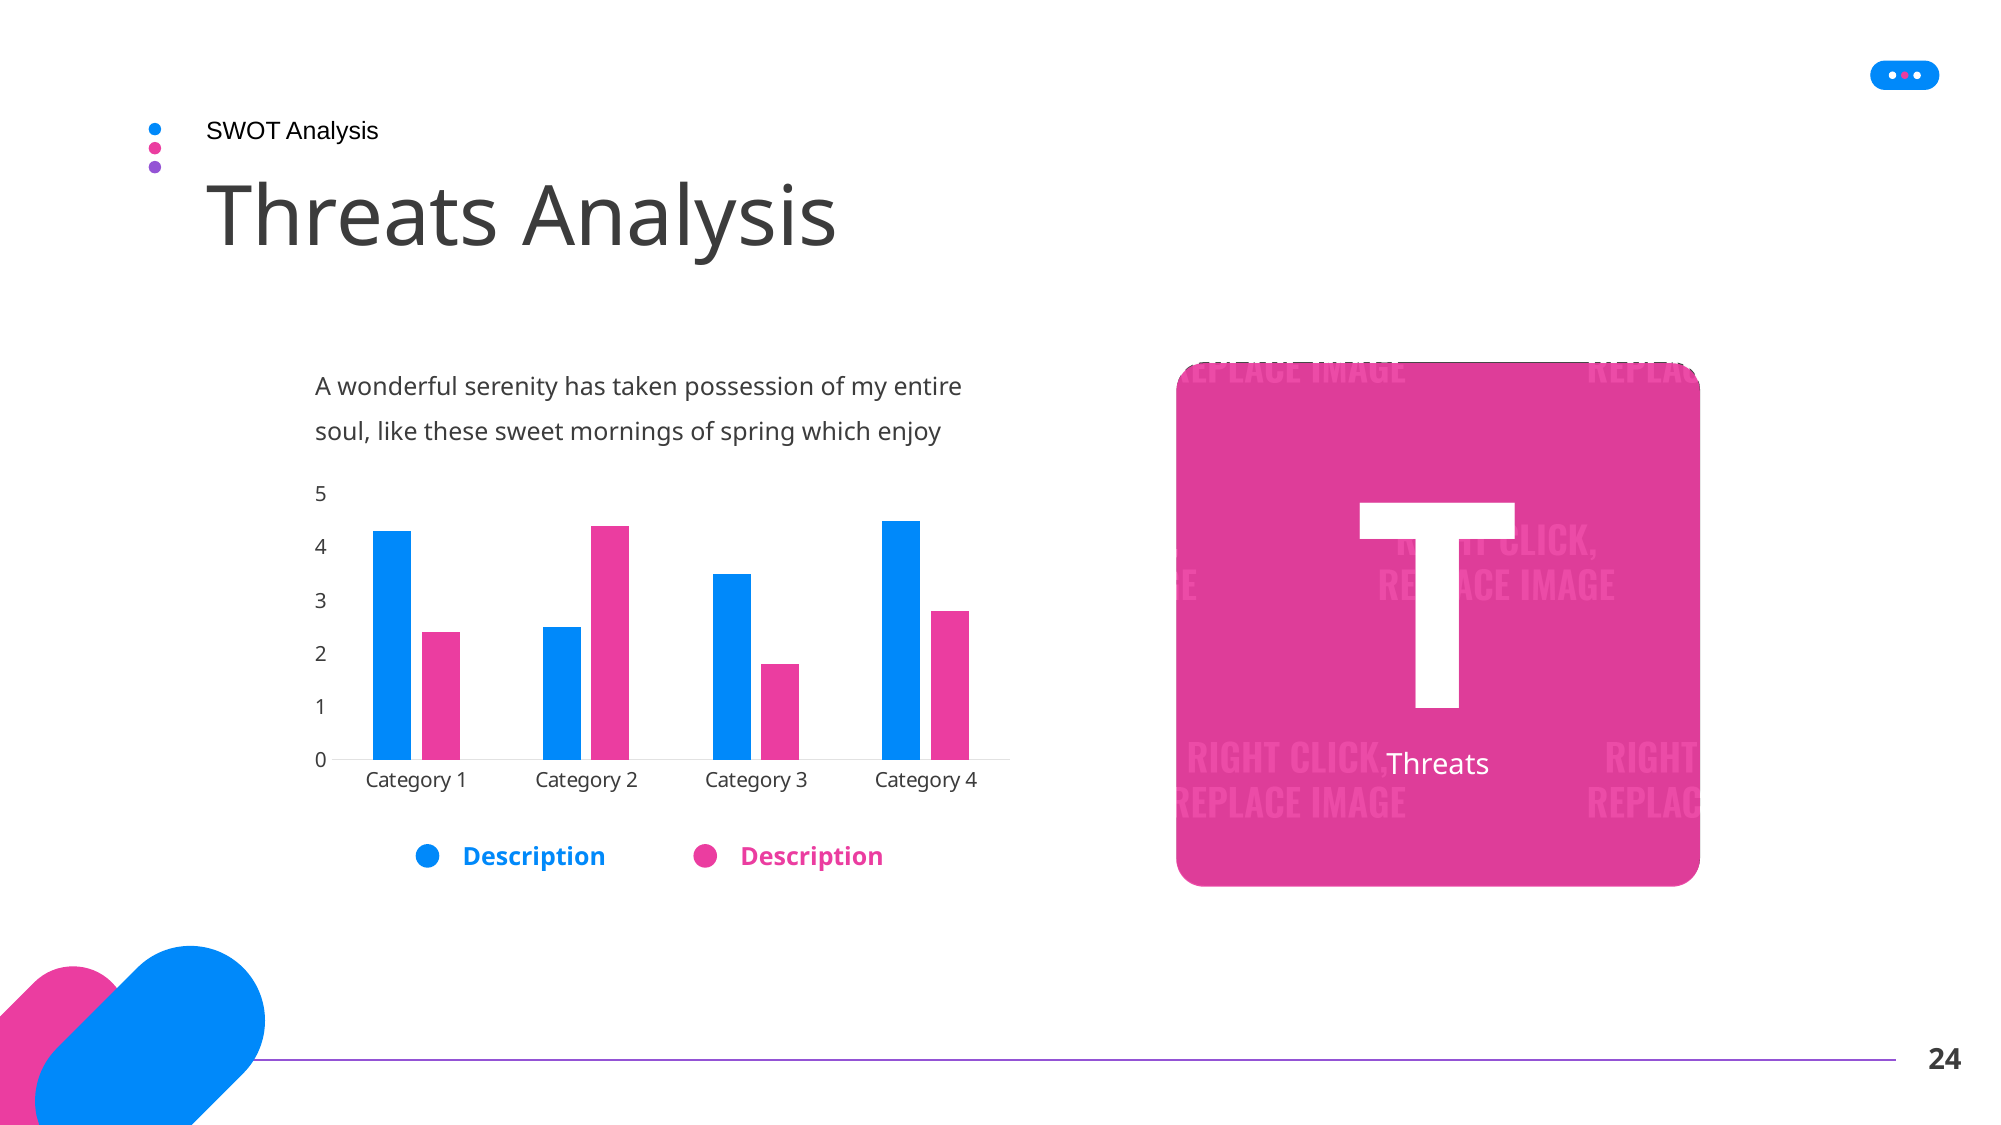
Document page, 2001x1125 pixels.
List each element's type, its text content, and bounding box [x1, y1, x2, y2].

text_box Description [447, 833, 627, 878]
slide_number 24 [1883, 1034, 1977, 1086]
text_box [692, 843, 719, 869]
picture [1176, 362, 1701, 886]
text_box A wonderful serenity has taken possession of my entire soul, like these sweet mornings of spring which enjoy [300, 348, 1000, 453]
text_box [414, 843, 441, 869]
text_box Description [725, 833, 904, 878]
title Threats Analysis [191, 154, 1435, 270]
chart [300, 473, 1025, 801]
subtitle SWOT Analysis [191, 107, 1107, 153]
